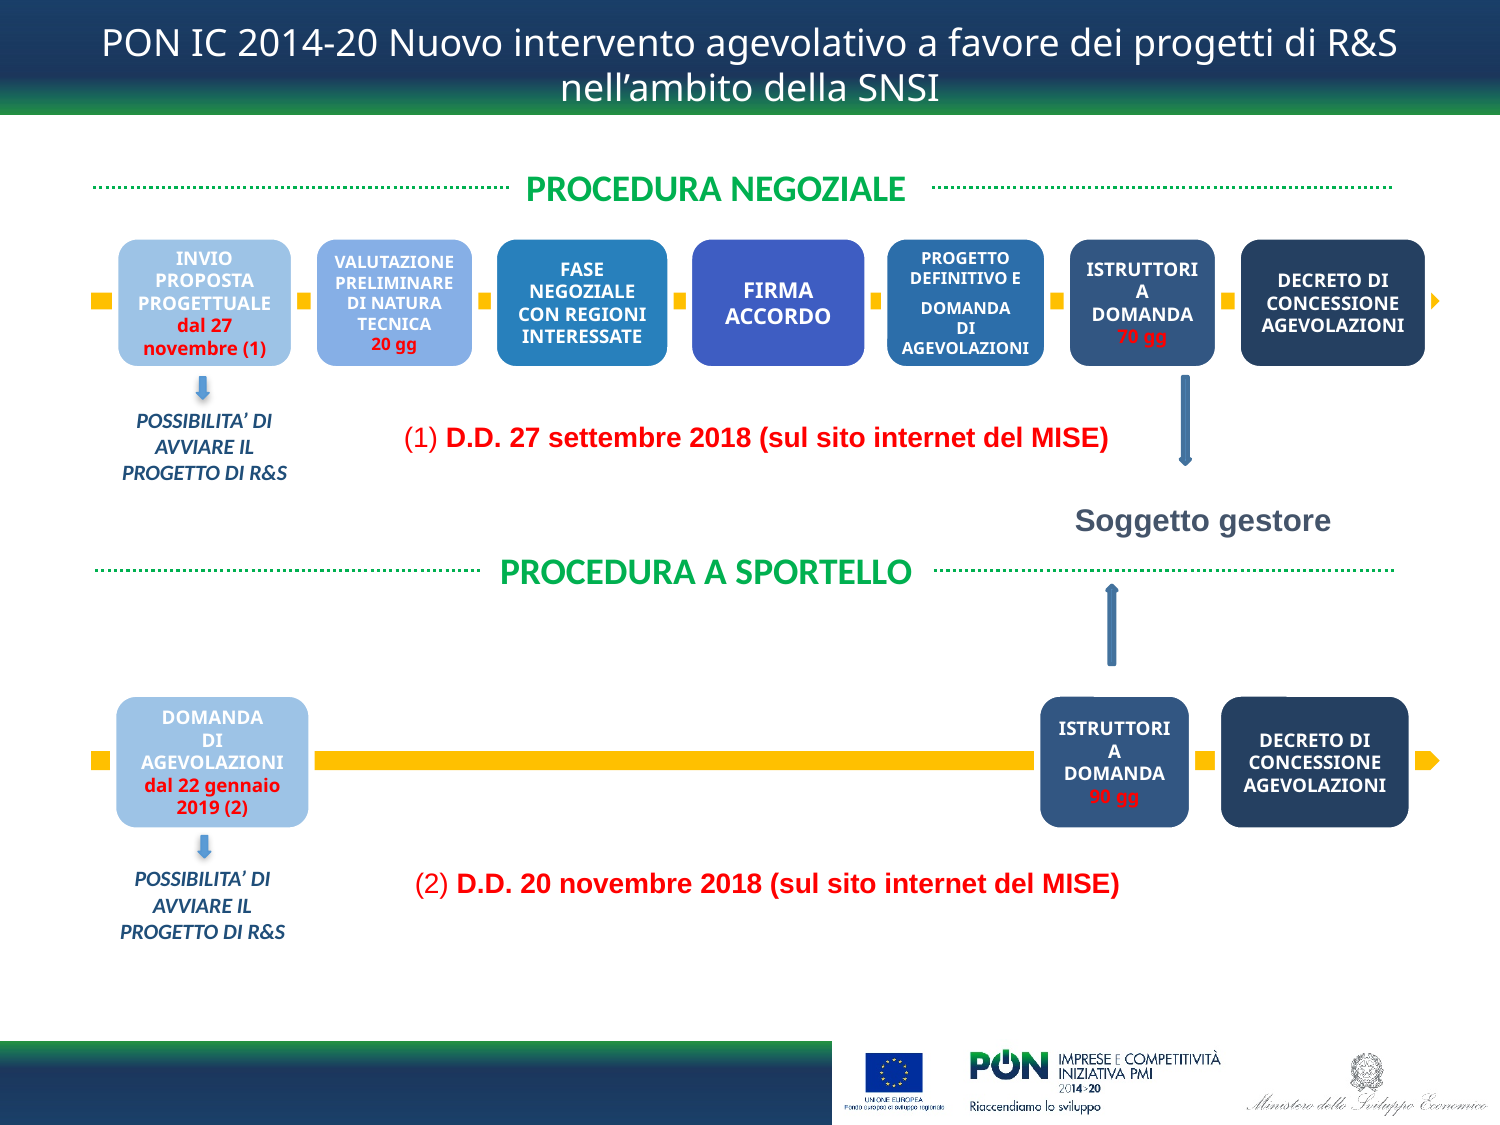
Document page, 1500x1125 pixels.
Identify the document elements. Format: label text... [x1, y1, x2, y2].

title PROCEDURA NEGOZIALE [511, 156, 931, 186]
text_box (2) D.D. 20 novembre 2018 (sul sito internet del MISE) [400, 857, 1136, 940]
text_box [91, 751, 113, 771]
text_box [197, 834, 212, 857]
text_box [90, 236, 1440, 503]
text_box [1193, 751, 1217, 771]
text_box [1105, 583, 1119, 667]
text_box POSSIBILITA’ DI AVVIARE IL PROGETTO DI R&S [93, 857, 312, 952]
picture [0, 1039, 1500, 1125]
title PROCEDURA NEGOZIALE [511, 195, 931, 234]
picture [0, 0, 1500, 115]
text_box Soggetto gestore [1059, 511, 1347, 546]
text_box DECRETO DI CONCESSIONE AGEVOLAZIONI [1217, 693, 1412, 831]
text_box PROCEDURA A SPORTELLO [480, 539, 933, 569]
text_box DOMANDA DI AGEVOLAZIONI dal 22 gennaio 2019 (2) [113, 693, 312, 831]
text_box [1412, 751, 1440, 771]
text_box [312, 751, 1037, 771]
text_box PROCEDURA A SPORTELLO [480, 579, 933, 638]
text_box ISTRUTTORIA DOMANDA 90 gg [1037, 693, 1193, 831]
